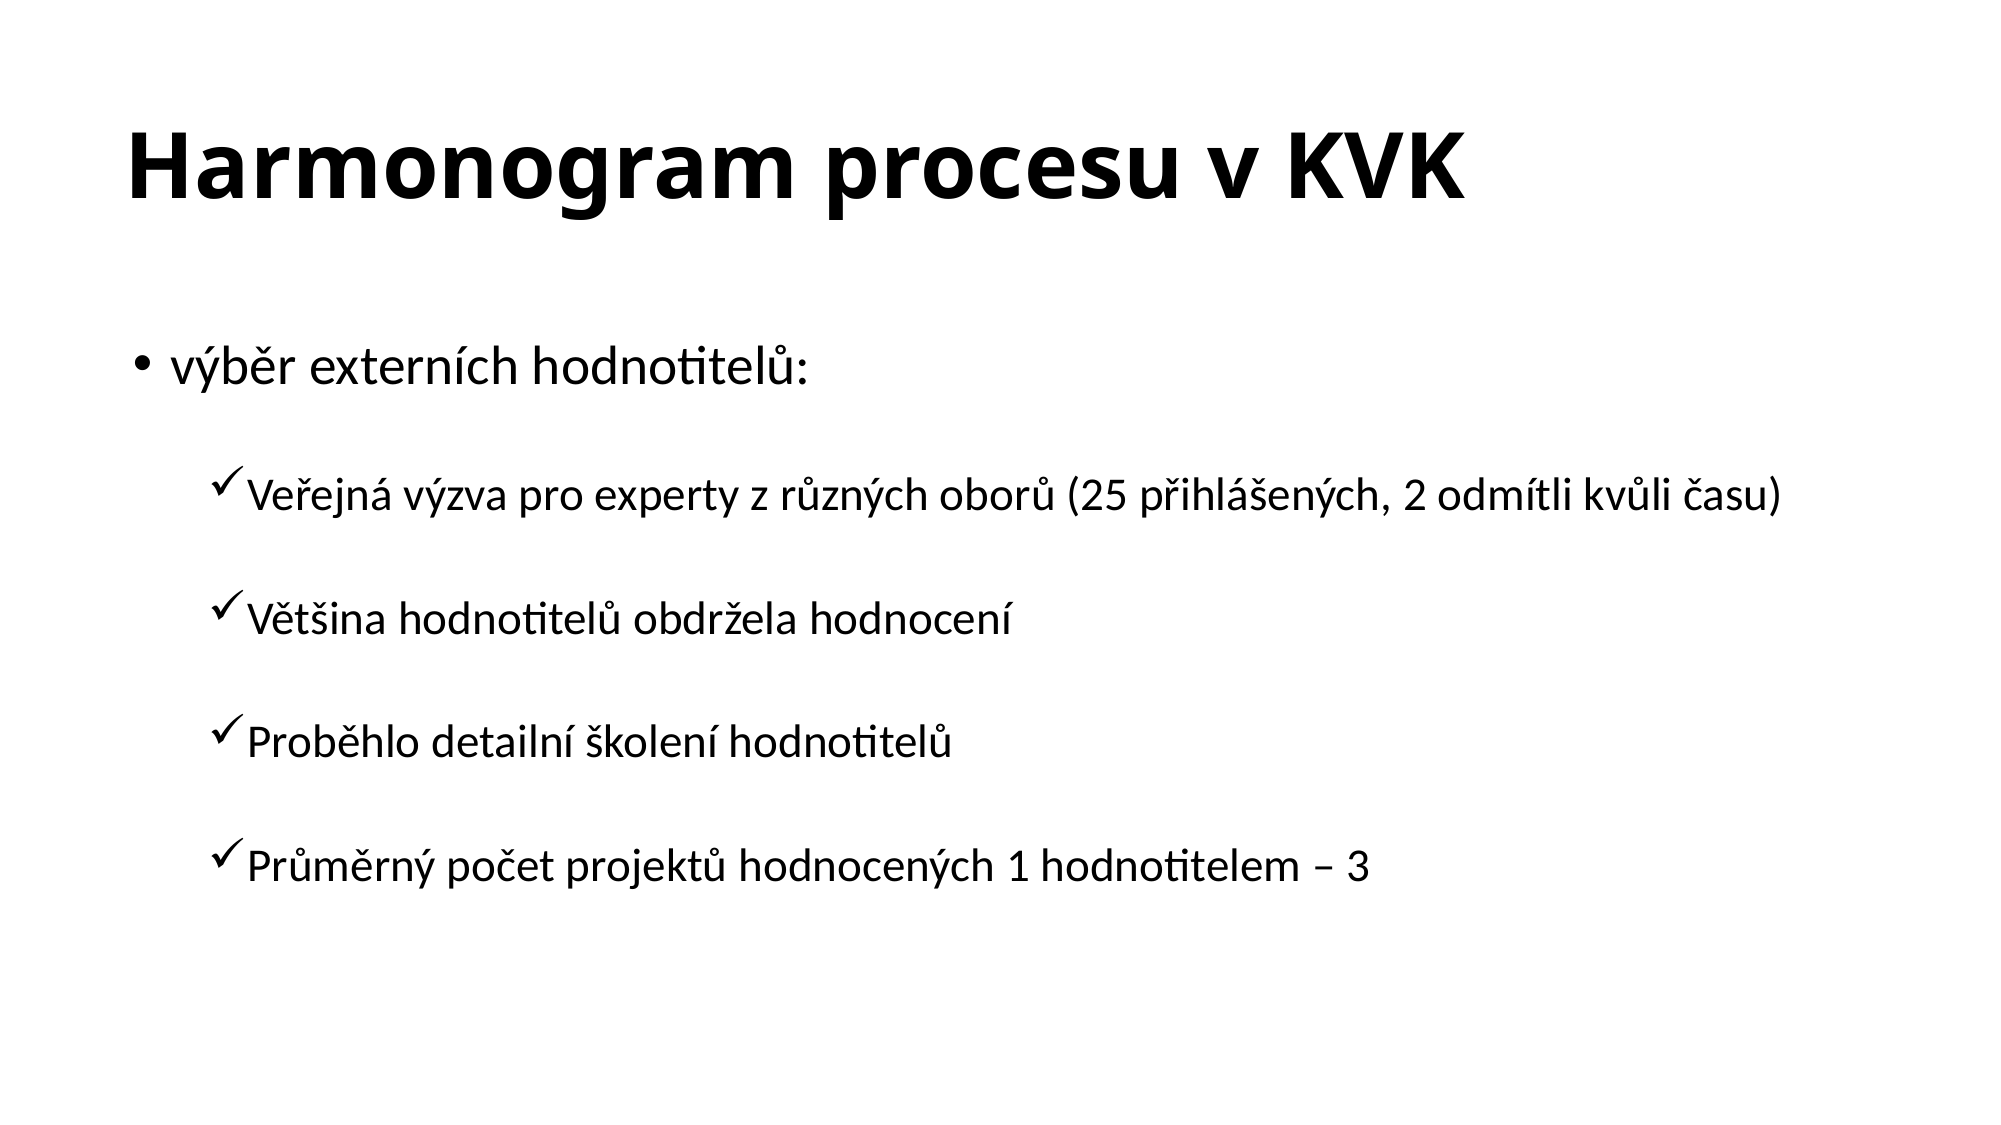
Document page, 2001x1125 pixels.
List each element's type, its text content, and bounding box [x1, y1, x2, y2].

title Harmonogram procesu v KVK [109, 59, 1835, 278]
list výběr externích hodnotitelů: Veřejná výzva pro experty z různých oborů (25 přihlášených, 2 odmítli kvůli času) Většina hodnotitelů obdržela hodnocení Proběhlo detailní školení hodnotitelů Průměrný počet projektů hodnocených 1 hodnotitelem – 3 [117, 255, 1882, 970]
